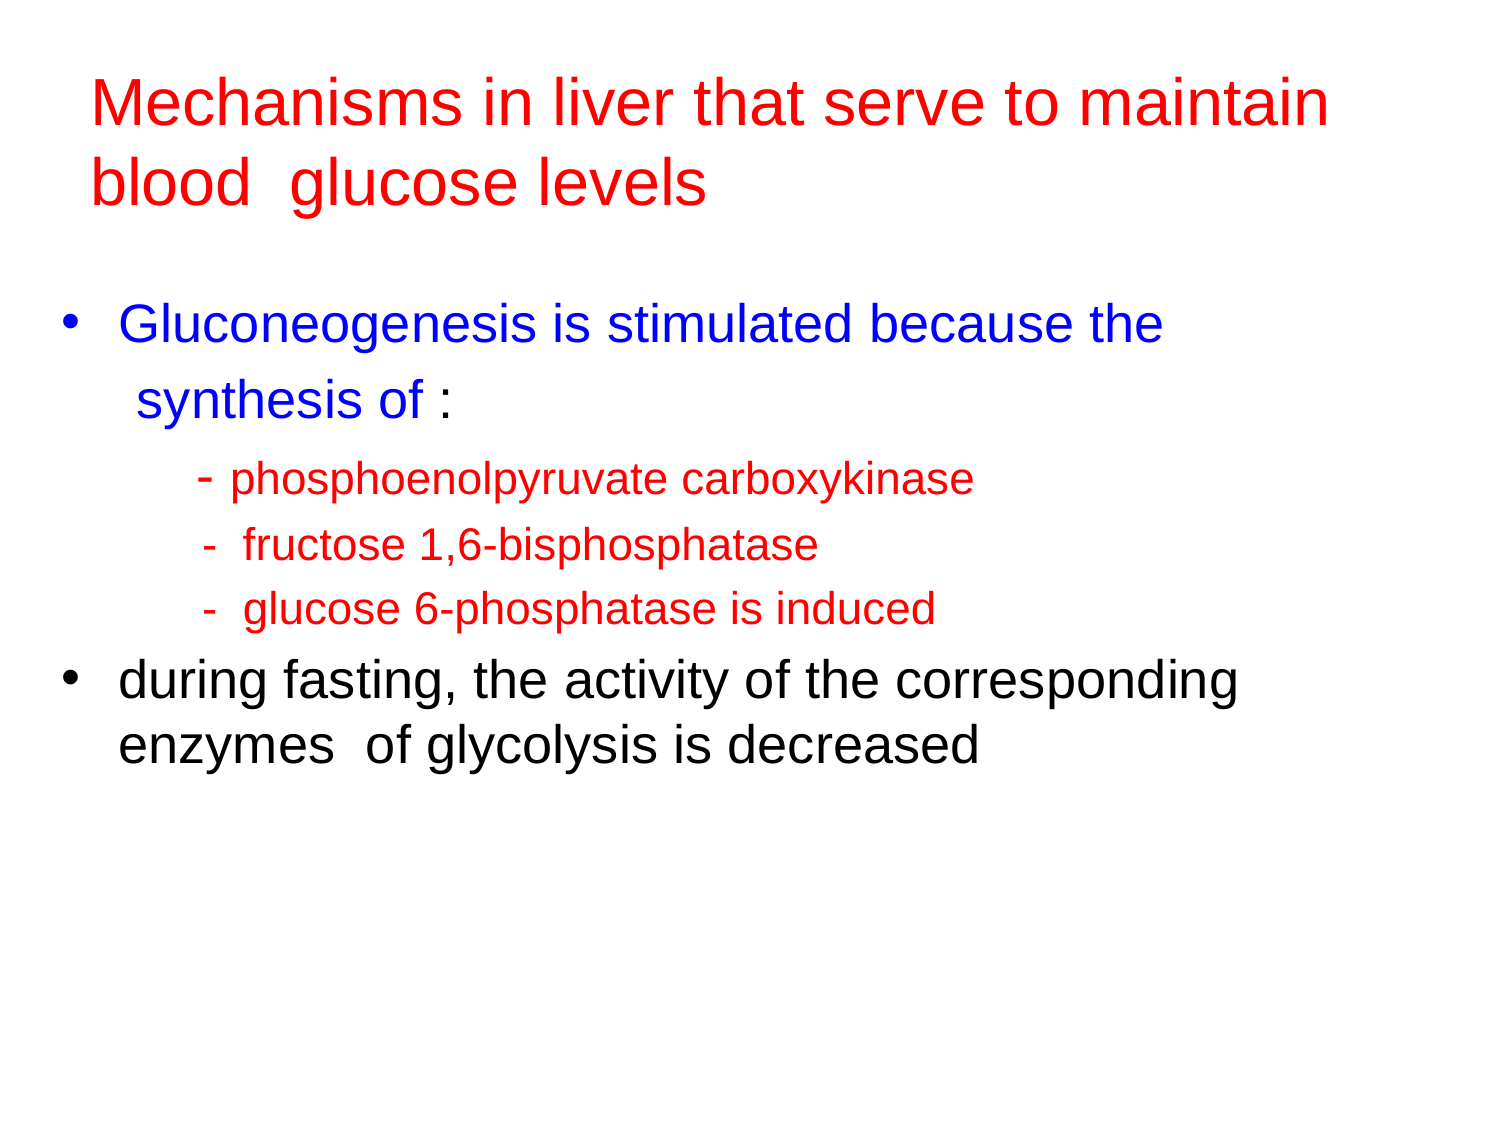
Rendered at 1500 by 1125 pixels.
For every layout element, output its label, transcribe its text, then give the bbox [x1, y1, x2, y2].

title Mechanisms in liver that serve to maintain blood glucose levels [75, 45, 1425, 233]
list Gluconeogenesis is stimulated because the synthesis of : - phosphoenolpyruvate carboxykinase - fructose 1,6-bisphosphatase - glucose 6-phosphatase is induced during fasting, the activity of the corresponding enzymes of glycolysis is decreased [46, 281, 1477, 1024]
